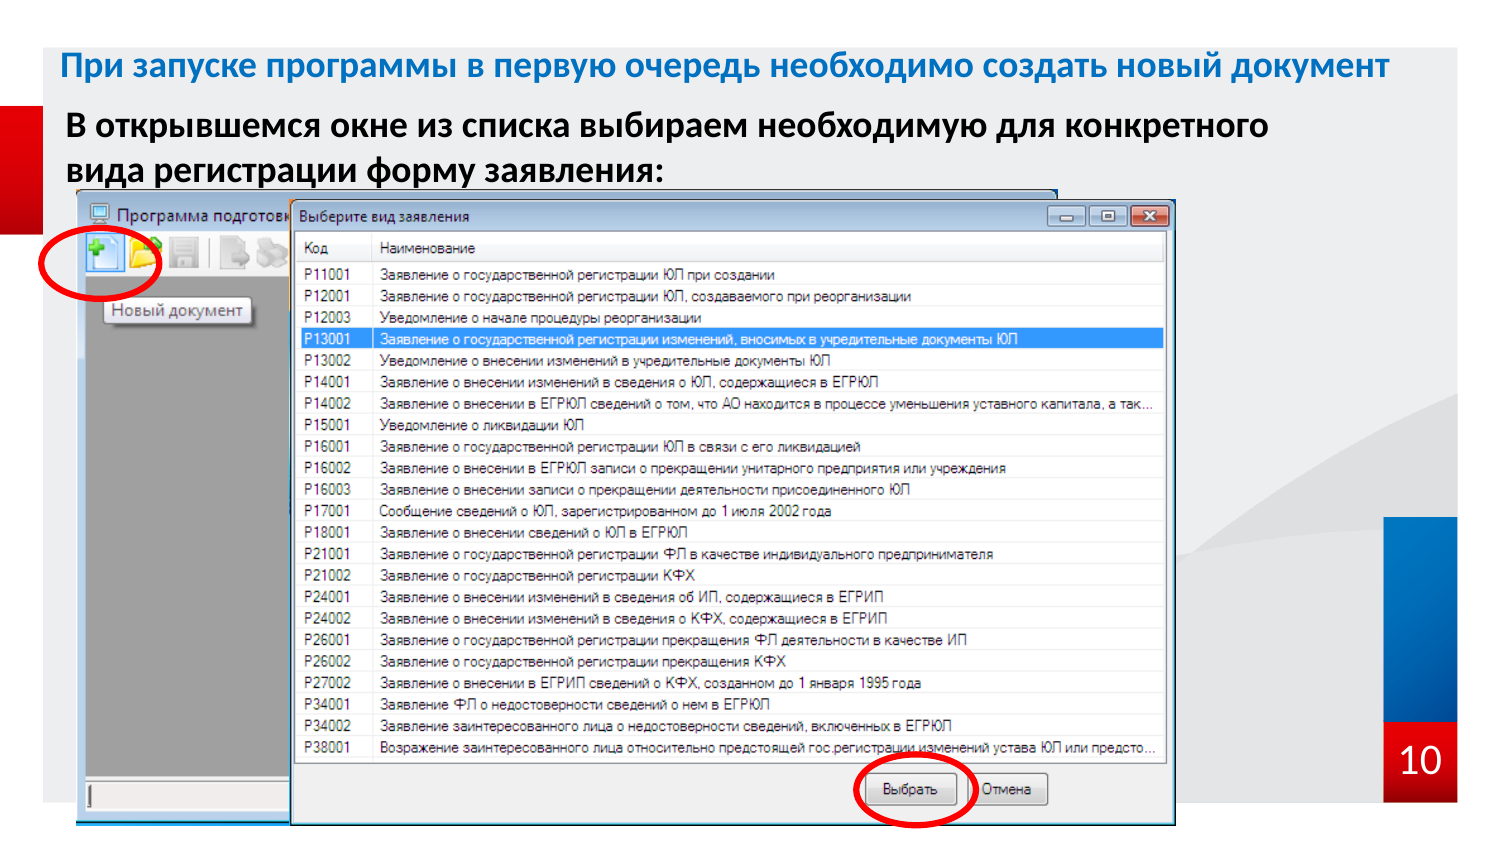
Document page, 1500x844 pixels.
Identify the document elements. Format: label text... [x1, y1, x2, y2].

text_box При запуске программы в первую очередь необходимо создать новый документ [0, 33, 1436, 115]
text_box В открывшемся окне из списка выбираем необходимую для конкретного вида регистрации форму заявления: [5, 93, 1323, 175]
slide_number 10 [1378, 721, 1462, 806]
text_box [41, 232, 71, 295]
picture [0, 0, 1500, 844]
